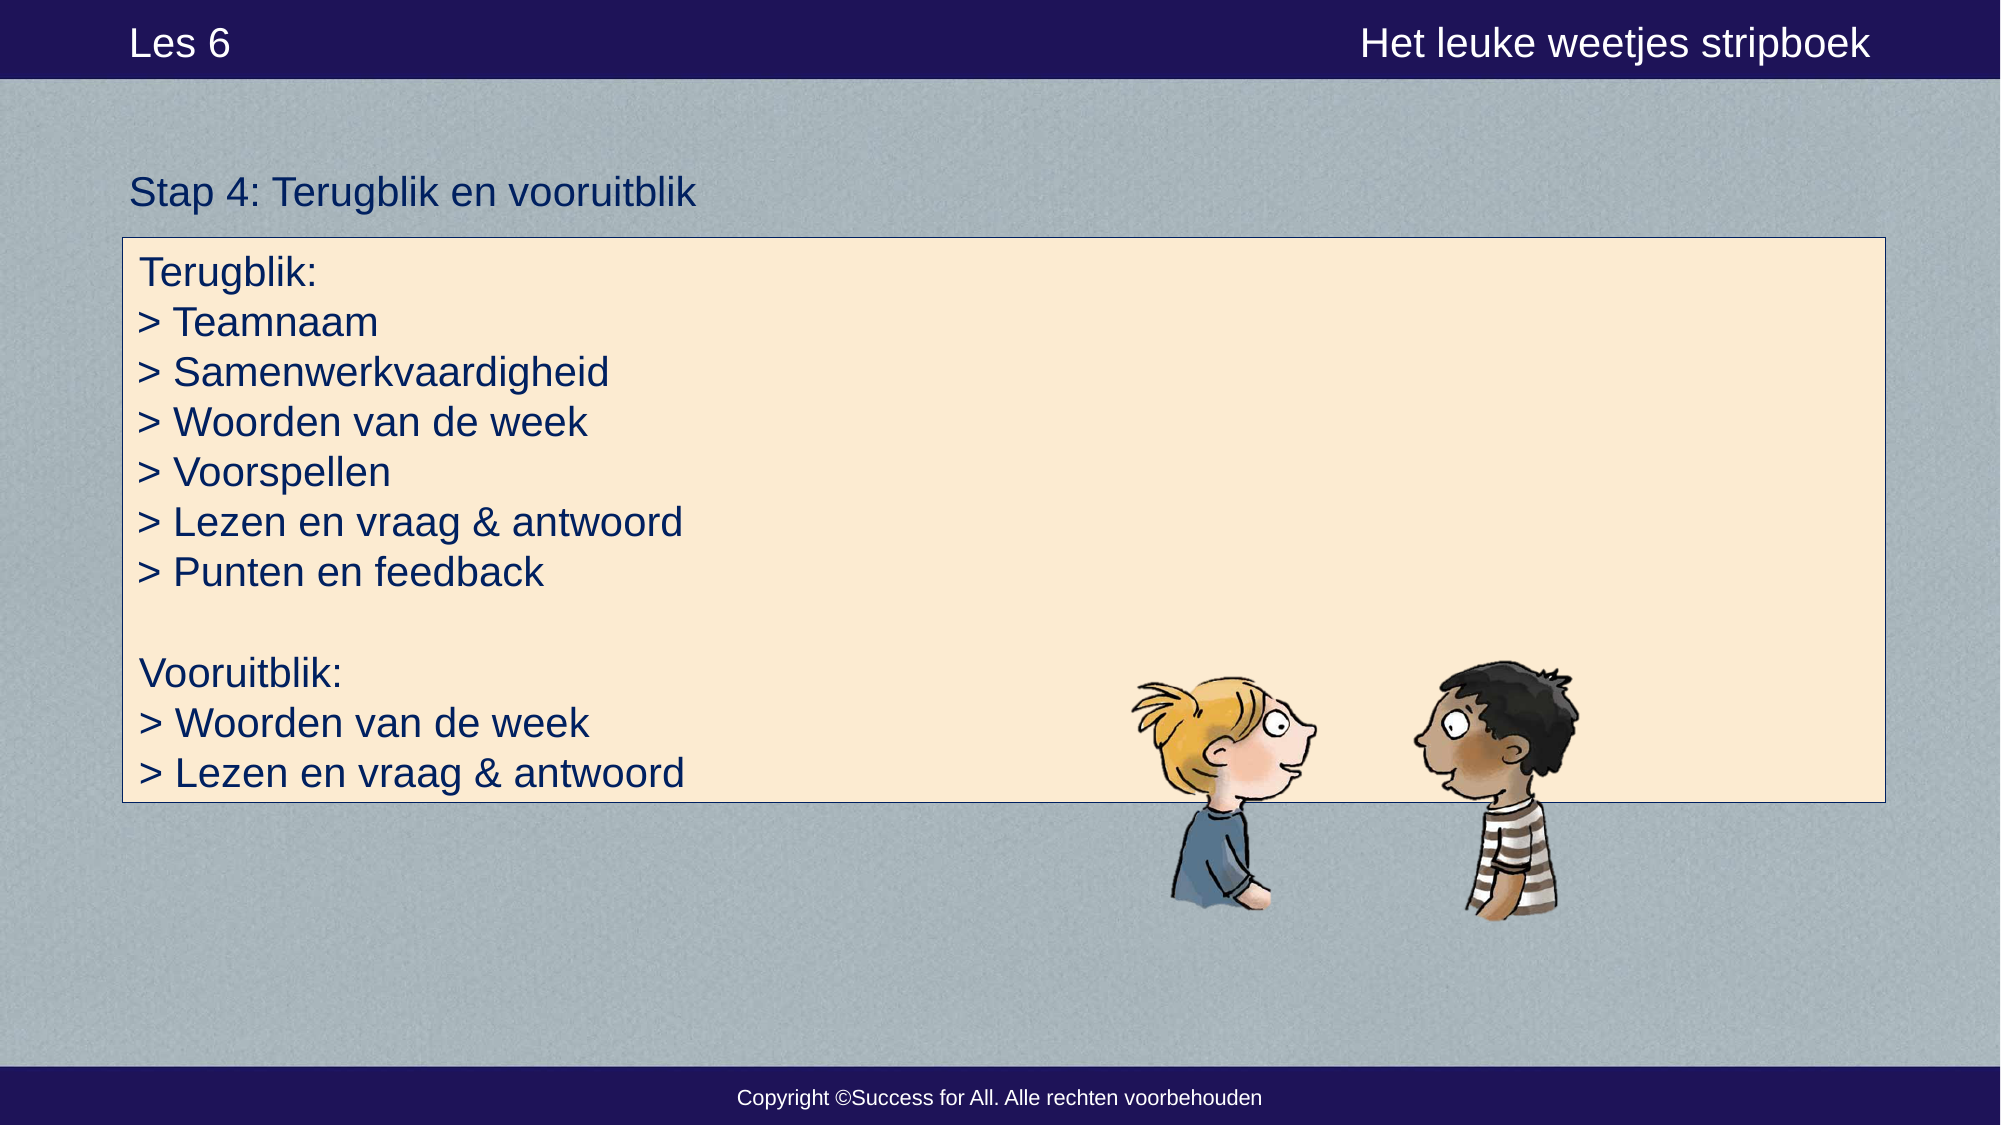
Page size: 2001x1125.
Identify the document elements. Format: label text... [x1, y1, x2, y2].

text_box Het leuke weetjes stripboek [999, 8, 1886, 73]
text_box Terugblik: > Teamnaam > Samenwerkvaardigheid > Woorden van de week > Voorspellen > Lezen en vraag & antwoord > Punten en feedback Vooruitblik: > Woorden van de week > Lezen en vraag & antwoord [122, 237, 1886, 803]
text_box Les 6 [114, 8, 354, 73]
text_box Copyright ©Success for All. Alle rechten voorbehouden [0, 1076, 2000, 1125]
picture [0, 0, 2001, 1125]
text_box Stap 4: Terugblik en vooruitblik [114, 157, 907, 223]
